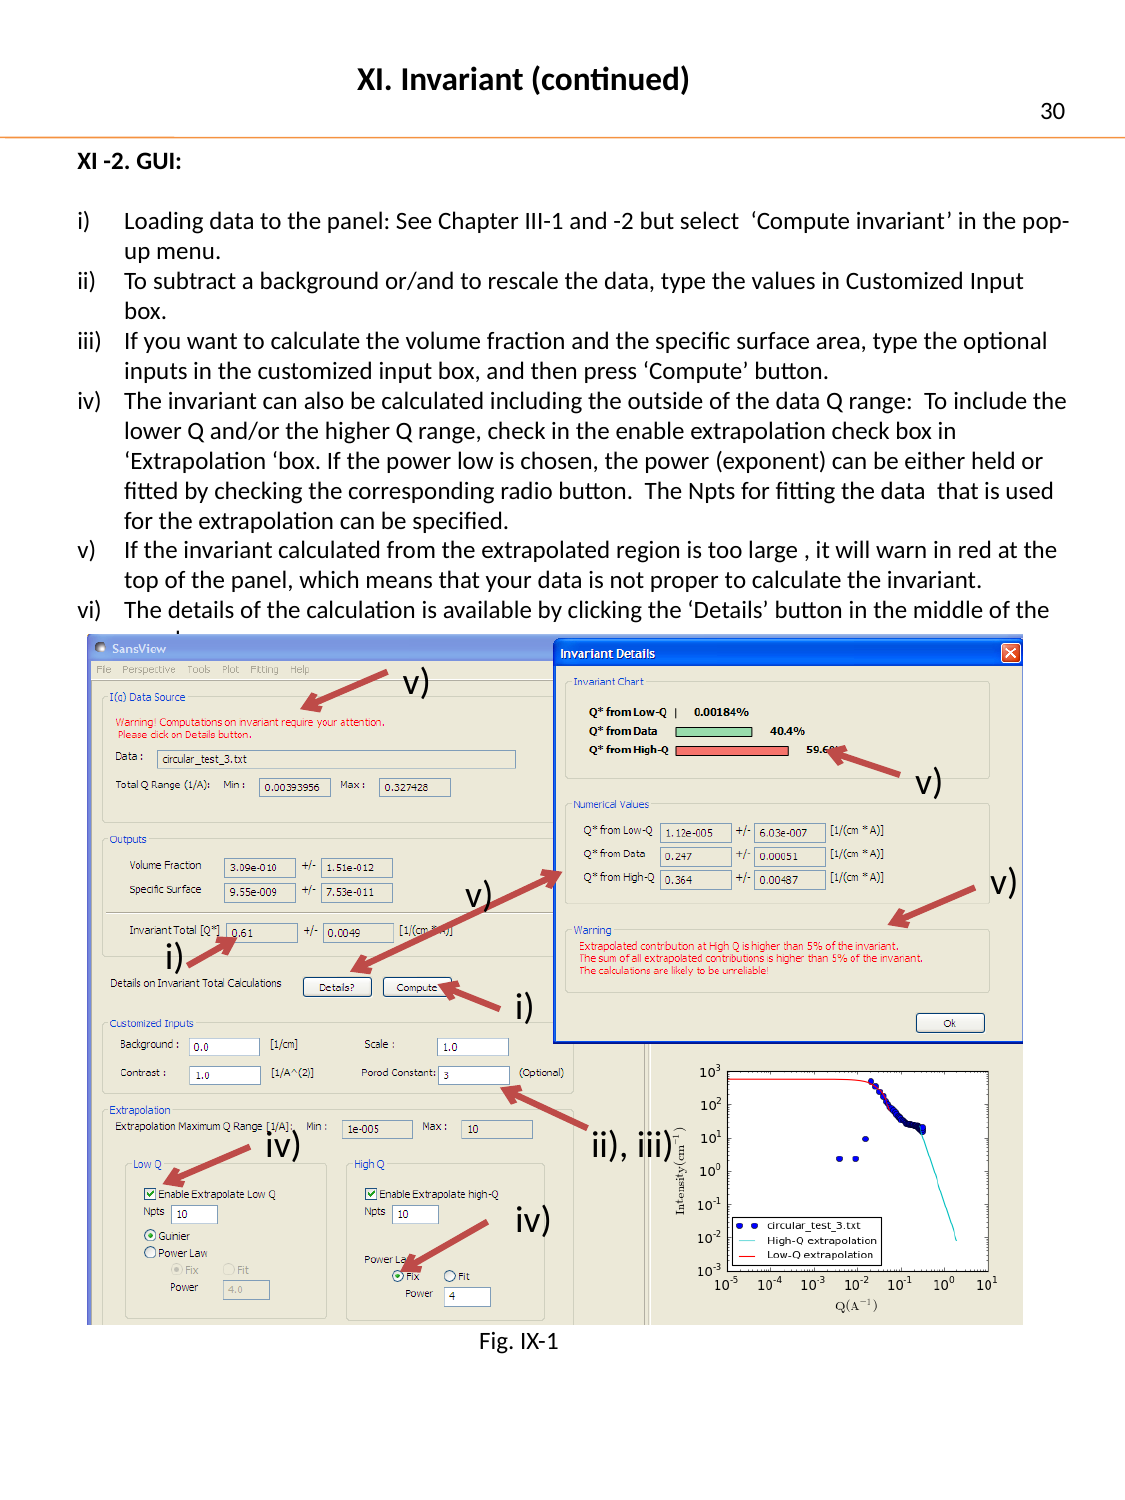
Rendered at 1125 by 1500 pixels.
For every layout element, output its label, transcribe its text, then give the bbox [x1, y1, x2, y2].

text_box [437, 983, 501, 1010]
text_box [499, 1087, 588, 1129]
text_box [349, 871, 563, 972]
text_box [299, 671, 388, 710]
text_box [187, 937, 238, 966]
picture [87, 633, 1023, 1326]
text_box XI -2. GUI: Loading data to the panel: See Chapter III-1 and -2 but select ‘Compute invariant’ in the pop-up menu. To subtract a background or/and to rescale the data, type the values in Customized Input box. If you want to calculate the volume fraction and the specific surface area, type the optional inputs in the customized input box, and then press ‘Compute’ button. The invariant can also be calculated including the outside of the data Q range: To include the lower Q and/or the higher Q range, check in the enable extrapolation check box in ‘Extrapolation ‘box. If the power low is chosen, the power (exponent) can be either held or fitted by checking the corresponding radio button. The Npts for fitting the data that is used for the extrapolation can be specified. If the invariant calculated from the extrapolated region is too large , it will warn in red at the top of the panel, which means that your data is not proper to calculate the invariant. The details of the calculation is available by clicking the ‘Details’ button in the middle of the panel. [62, 147, 1088, 692]
text_box XI. Invariant (continued) [342, 49, 706, 105]
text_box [399, 1221, 488, 1272]
text_box v) [1027, 849, 1034, 910]
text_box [824, 749, 901, 776]
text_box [887, 887, 976, 926]
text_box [162, 1146, 251, 1185]
text_box Fig. IX-1 [464, 1335, 574, 1362]
text_box 30 [1025, 87, 1081, 133]
